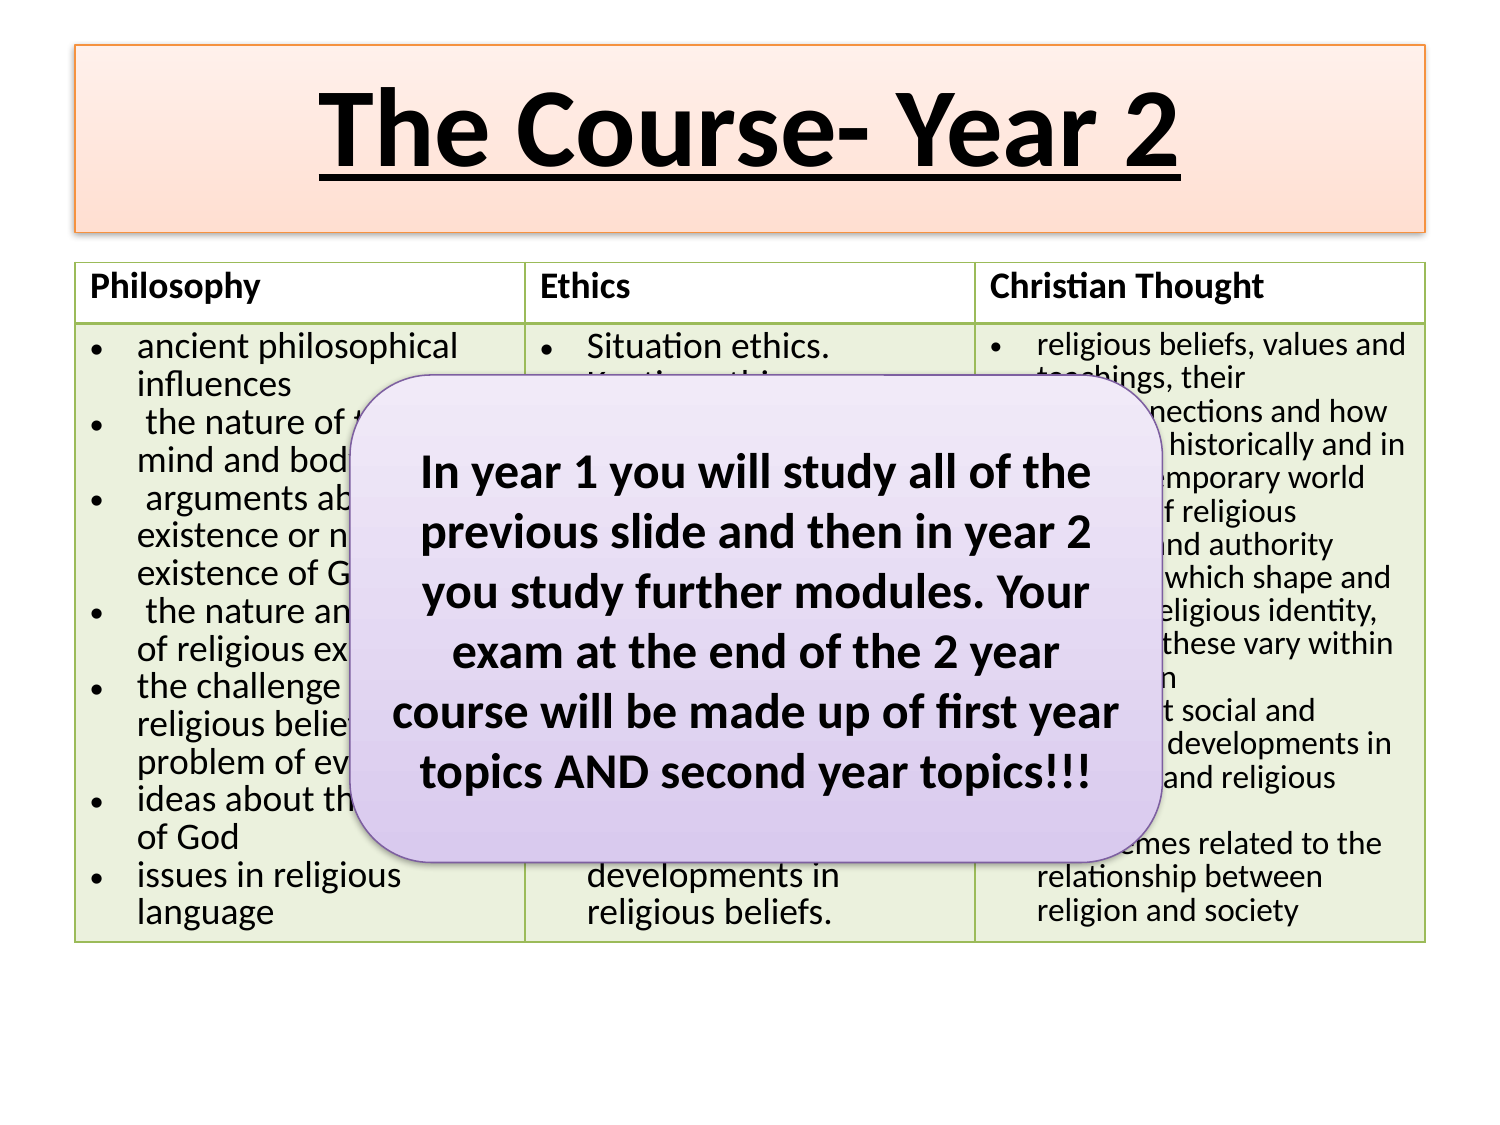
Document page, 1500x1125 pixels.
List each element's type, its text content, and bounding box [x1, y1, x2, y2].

title The Course- Year 2 [74, 44, 1426, 233]
text_box In year 1 you will study all of the previous slide and then in year 2 you study further modules. Your exam at the end of the 2 year course will be made up of first year topics AND second year topics!!! [349, 374, 1164, 864]
table_cell Situation ethics. Kantian ethics Utilitarianism Natural moral law Business ethics Euthanasia Ethical language and thought Debates surrounding the significant idea of conscience Sexual ethics and the influence on ethical thought of developments in religious beliefs. [526, 870, 974, 941]
table_cell religious beliefs, values and teachings, their interconnections and how they vary historically and in the contemporary world sources of religious wisdom and authority practices which shape and express religious identity, and how these vary within a tradition significant social and historical developments in theology and religious thought key themes related to the relationship between religion and society [976, 325, 1424, 941]
table_cell ancient philosophical influences the nature of the soul, mind and body arguments about the existence or non-existence of God the nature and impact of religious experience the challenge for religious belief of the problem of evil ideas about the nature of God issues in religious language [76, 325, 524, 941]
table_header Christian Thought [976, 263, 1424, 322]
table_header Ethics [526, 263, 974, 322]
table_header Philosophy [76, 263, 524, 322]
table_cell Situation ethics. Kantian ethics Utilitarianism Natural moral law Business ethics Euthanasia Ethical language and thought Debates surrounding the significant idea of conscience Sexual ethics and the influence on ethical thought of developments in religious beliefs. [526, 325, 974, 372]
